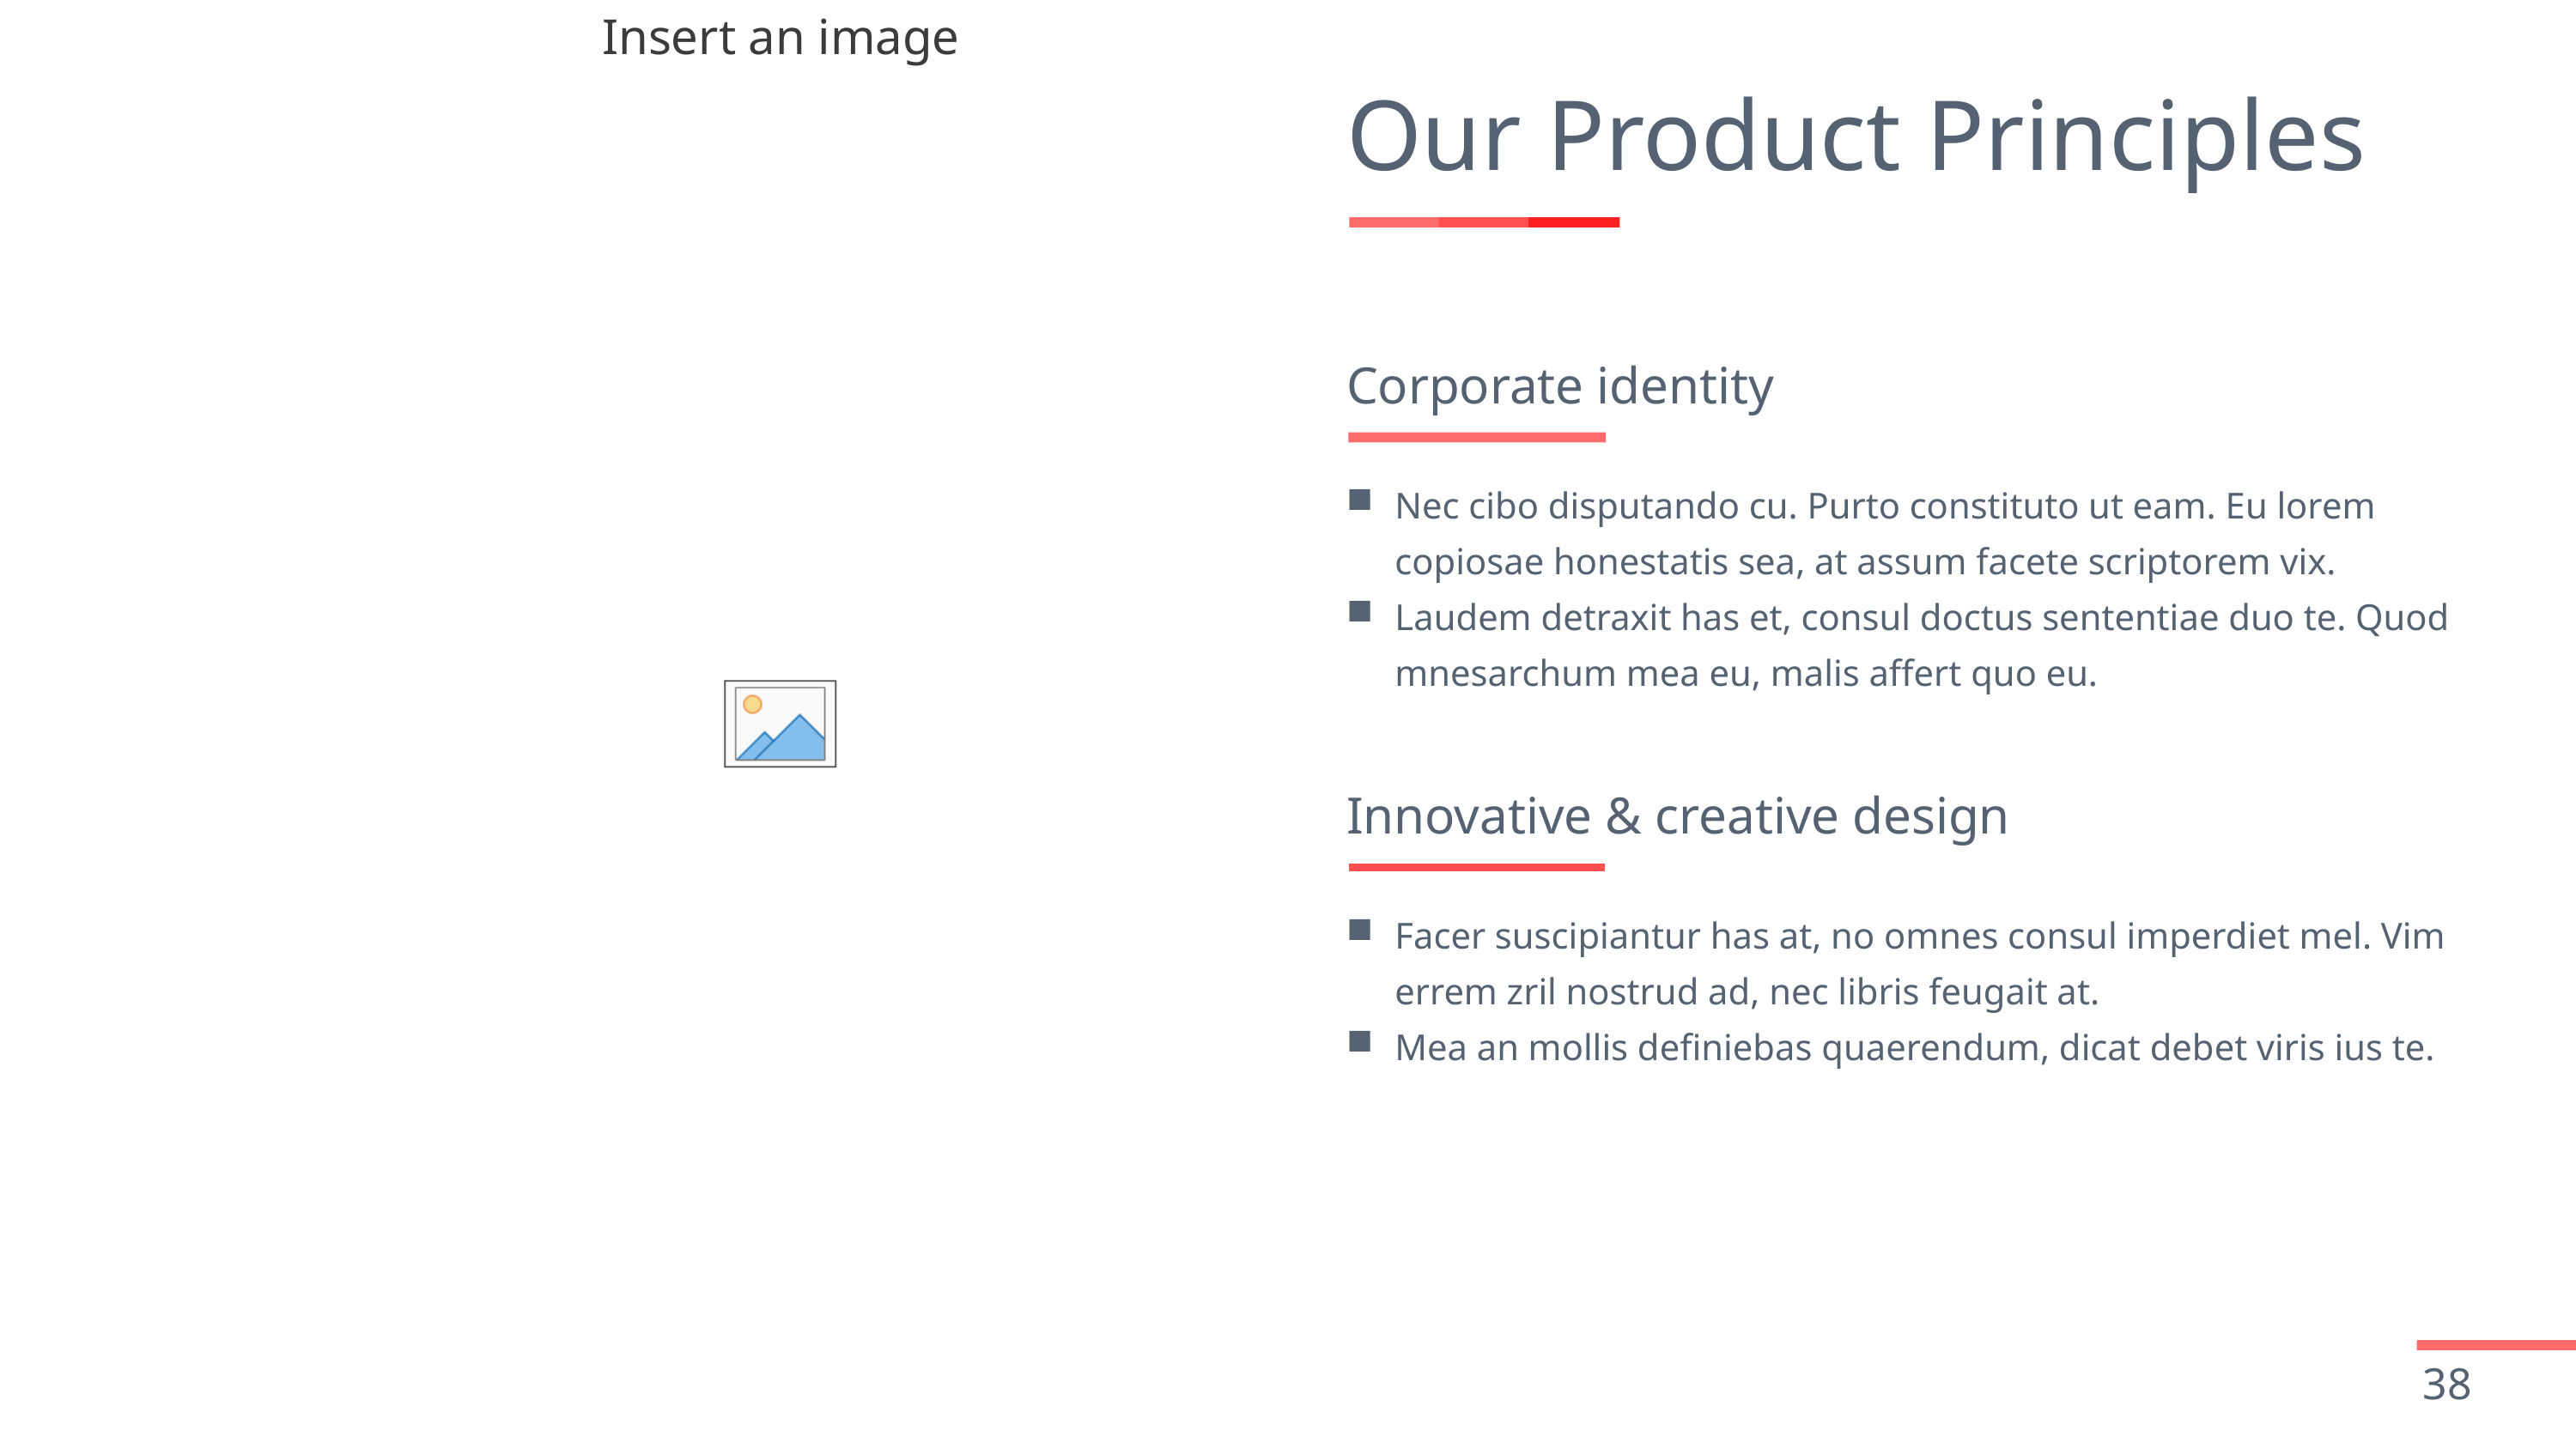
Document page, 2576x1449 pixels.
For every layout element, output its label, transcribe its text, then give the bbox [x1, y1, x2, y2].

picture [0, 0, 1562, 1449]
slide_number 38 [2409, 1351, 2576, 1421]
list Nec cibo disputando cu. Purto constituto ut eam. Eu lorem copiosae honestatis sea, at assum facete scriptorem vix. Laudem detraxit has et, consul doctus sententiae duo te. Quod mnesarchum mea eu, malis affert quo eu. [1562, 464, 2512, 706]
list Facer suscipiantur has at, no omnes consul imperdiet mel. Vim errem zril nostrud ad, nec libris feugait at. Mea an mollis definiebas quaerendum, dicat debet viris ius te. [1562, 894, 2512, 1137]
list Innovative & creative design [1562, 761, 2512, 867]
title Our Product Principles [1562, 49, 2512, 230]
list Corporate identity [1562, 331, 2512, 437]
